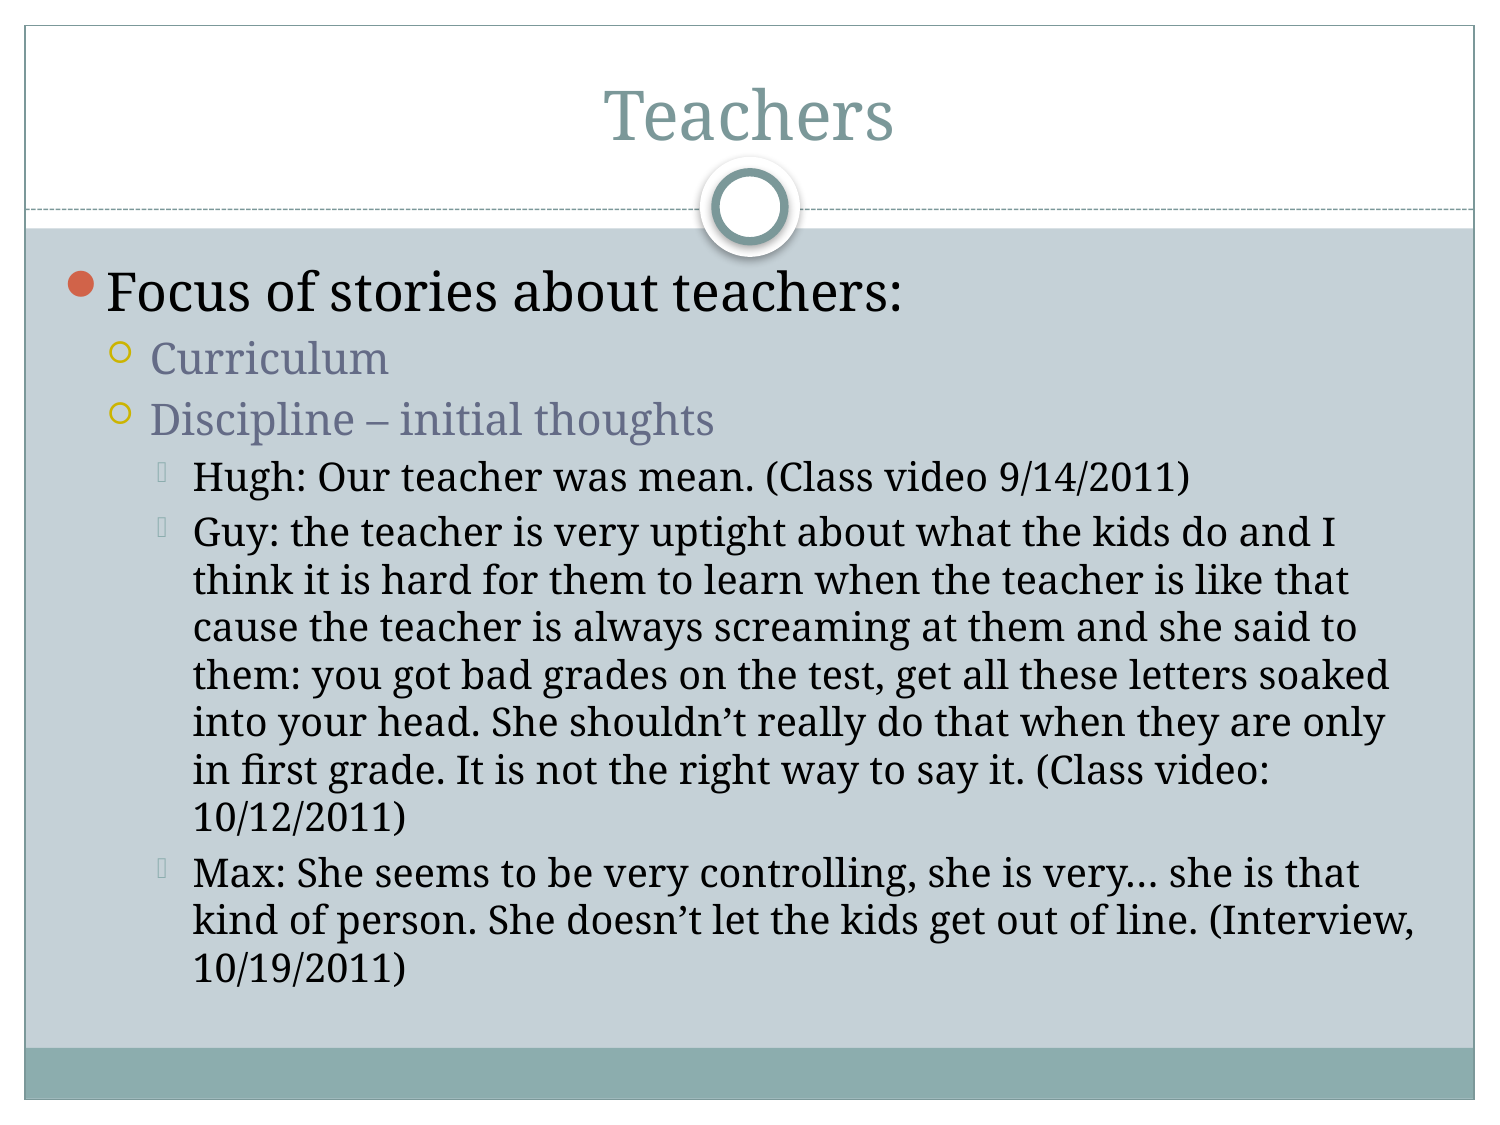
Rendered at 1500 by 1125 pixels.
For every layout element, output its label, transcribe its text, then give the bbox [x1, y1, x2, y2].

title Teachers [49, 37, 1450, 162]
list Focus of stories about teachers: Curriculum Discipline – initial thoughts Hugh: Our teacher was mean. (Class video 9/14/2011) Guy: the teacher is very uptight about what the kids do and I think it is hard for them to learn when the teacher is like that cause the teacher is always screaming at them and she said to them: you got bad grades on the test, get all these letters soaked into your head. She shouldn’t really do that when they are only in first grade. It is not the right way to say it. (Class video: 10/12/2011) Max: She seems to be very controlling, she is very… she is that kind of person. She doesn’t let the kids get out of line. (Interview, 10/19/2011) [49, 250, 1445, 1001]
